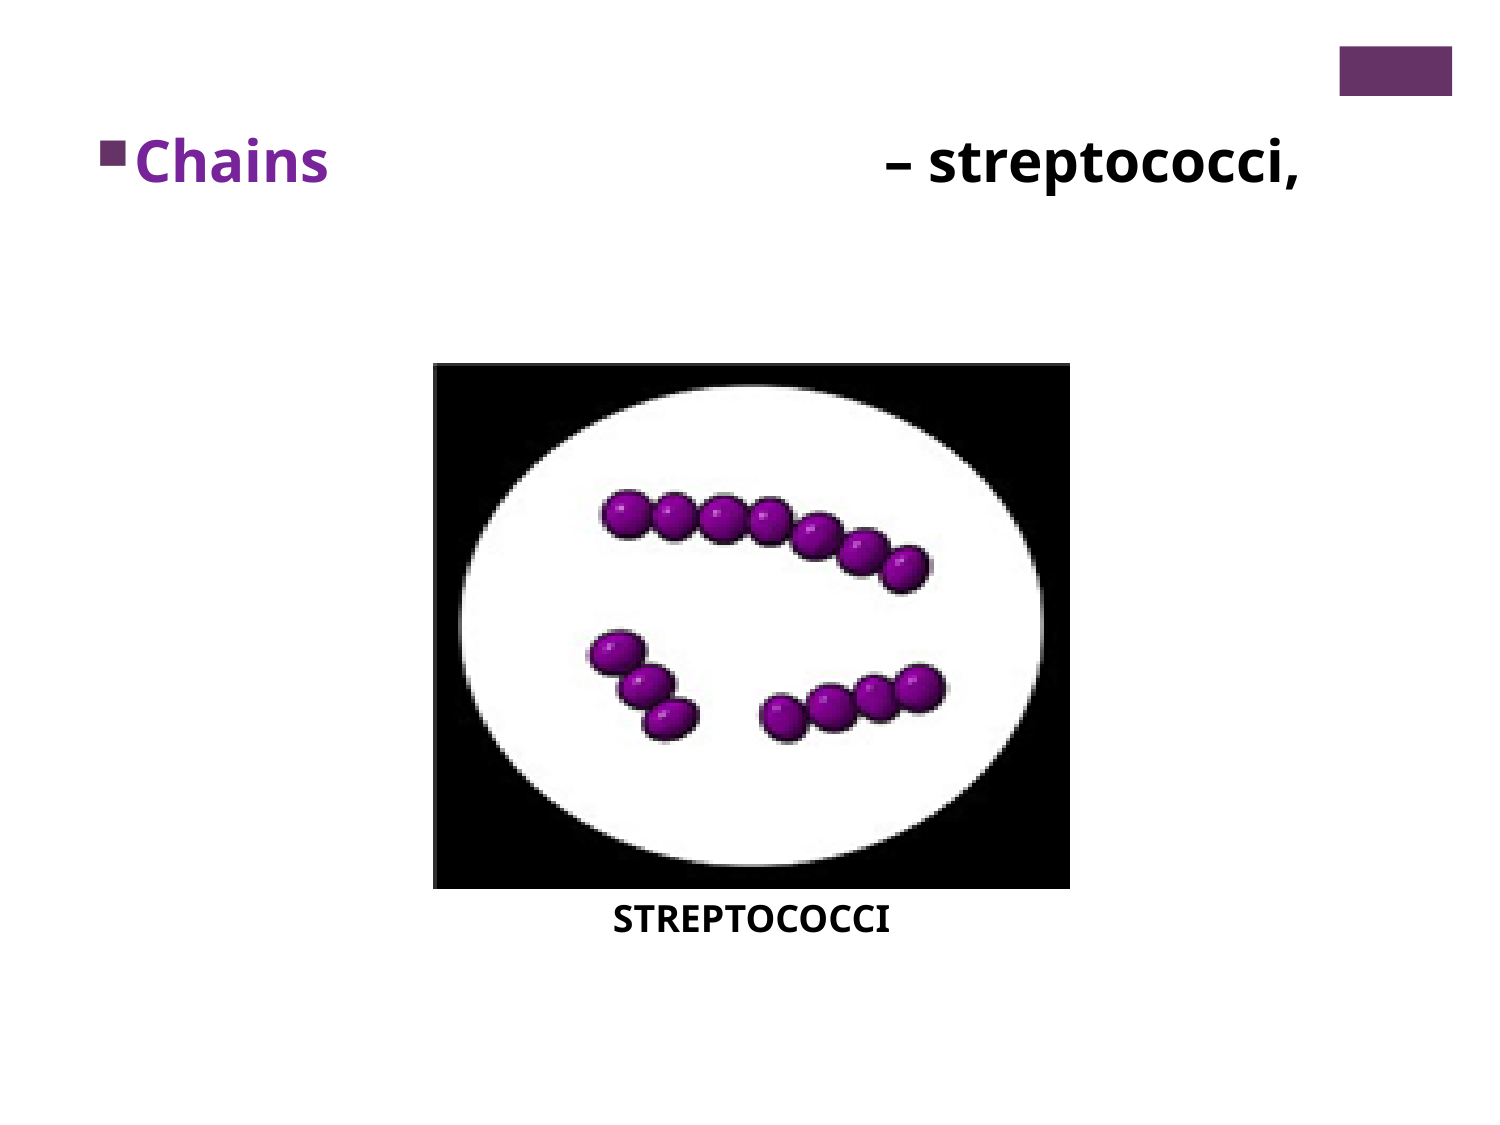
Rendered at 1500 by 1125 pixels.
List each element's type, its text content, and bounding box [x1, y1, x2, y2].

text_box Chains – streptococci, [81, 117, 1432, 276]
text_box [433, 362, 1070, 962]
